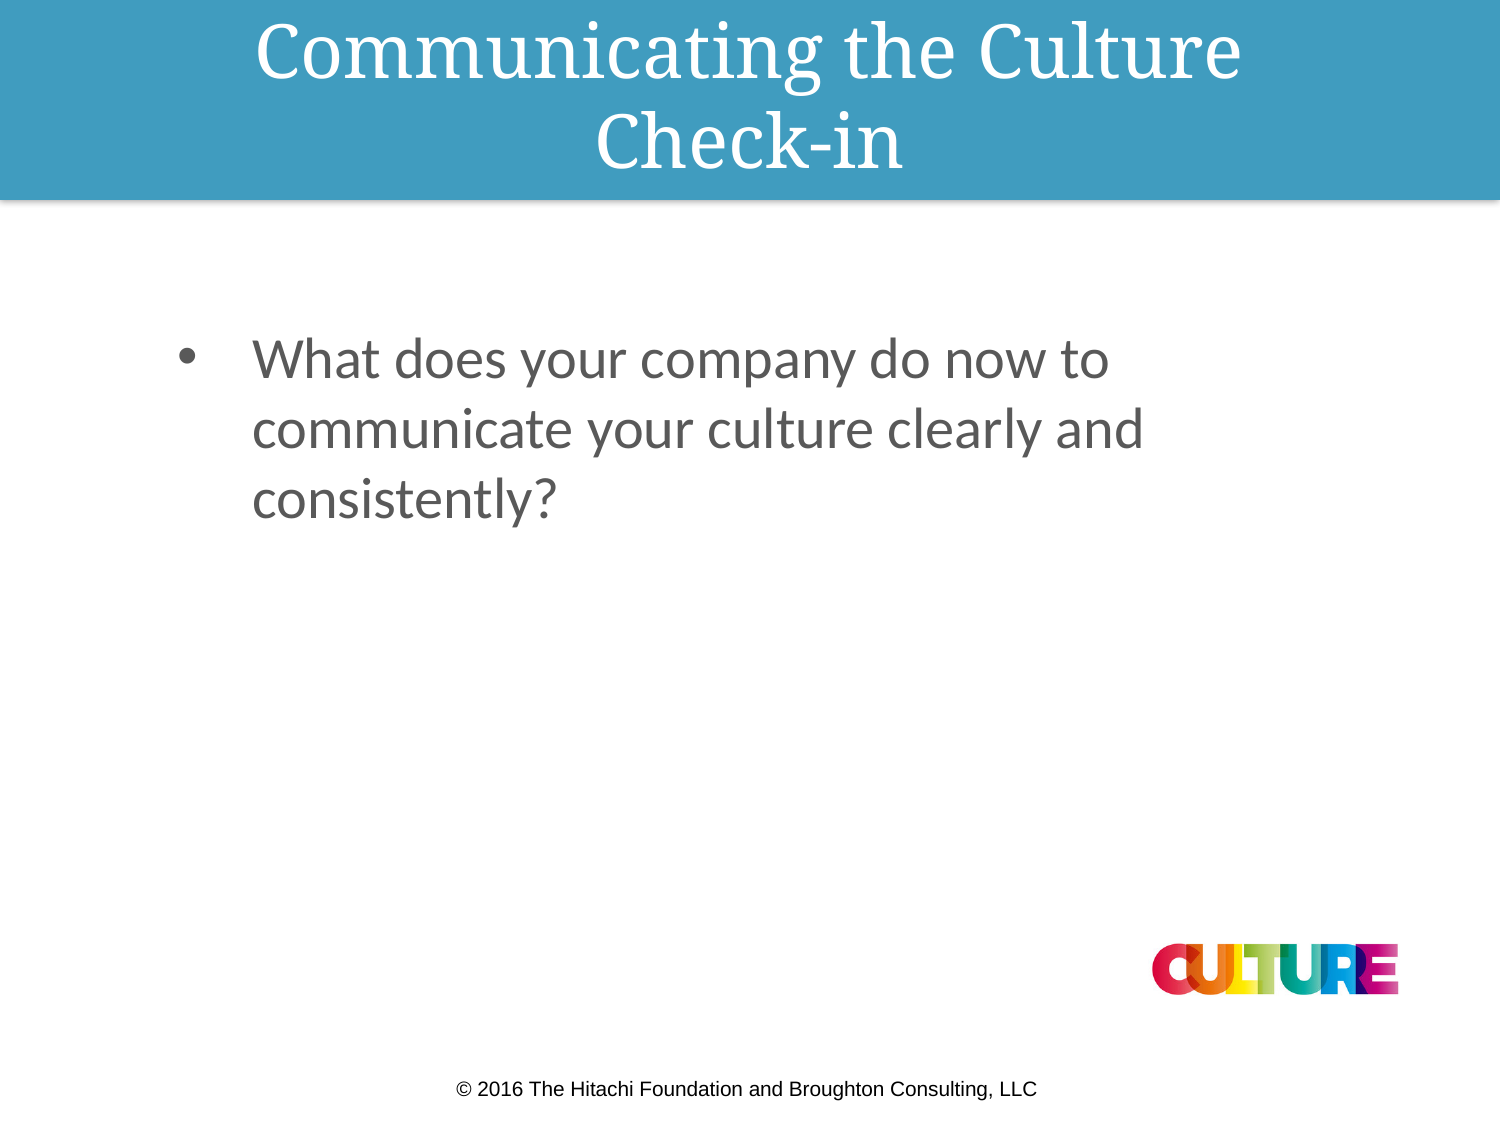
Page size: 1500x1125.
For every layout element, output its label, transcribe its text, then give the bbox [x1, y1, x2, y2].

text_box What does your company do now to communicate your culture clearly and consistently? [87, 312, 1300, 538]
picture [1137, 890, 1413, 1048]
title Communicating the Culture Check-in [112, 24, 1388, 163]
footer © 2016 The Hitachi Foundation and Broughton Consulting, LLC [399, 1067, 1100, 1100]
